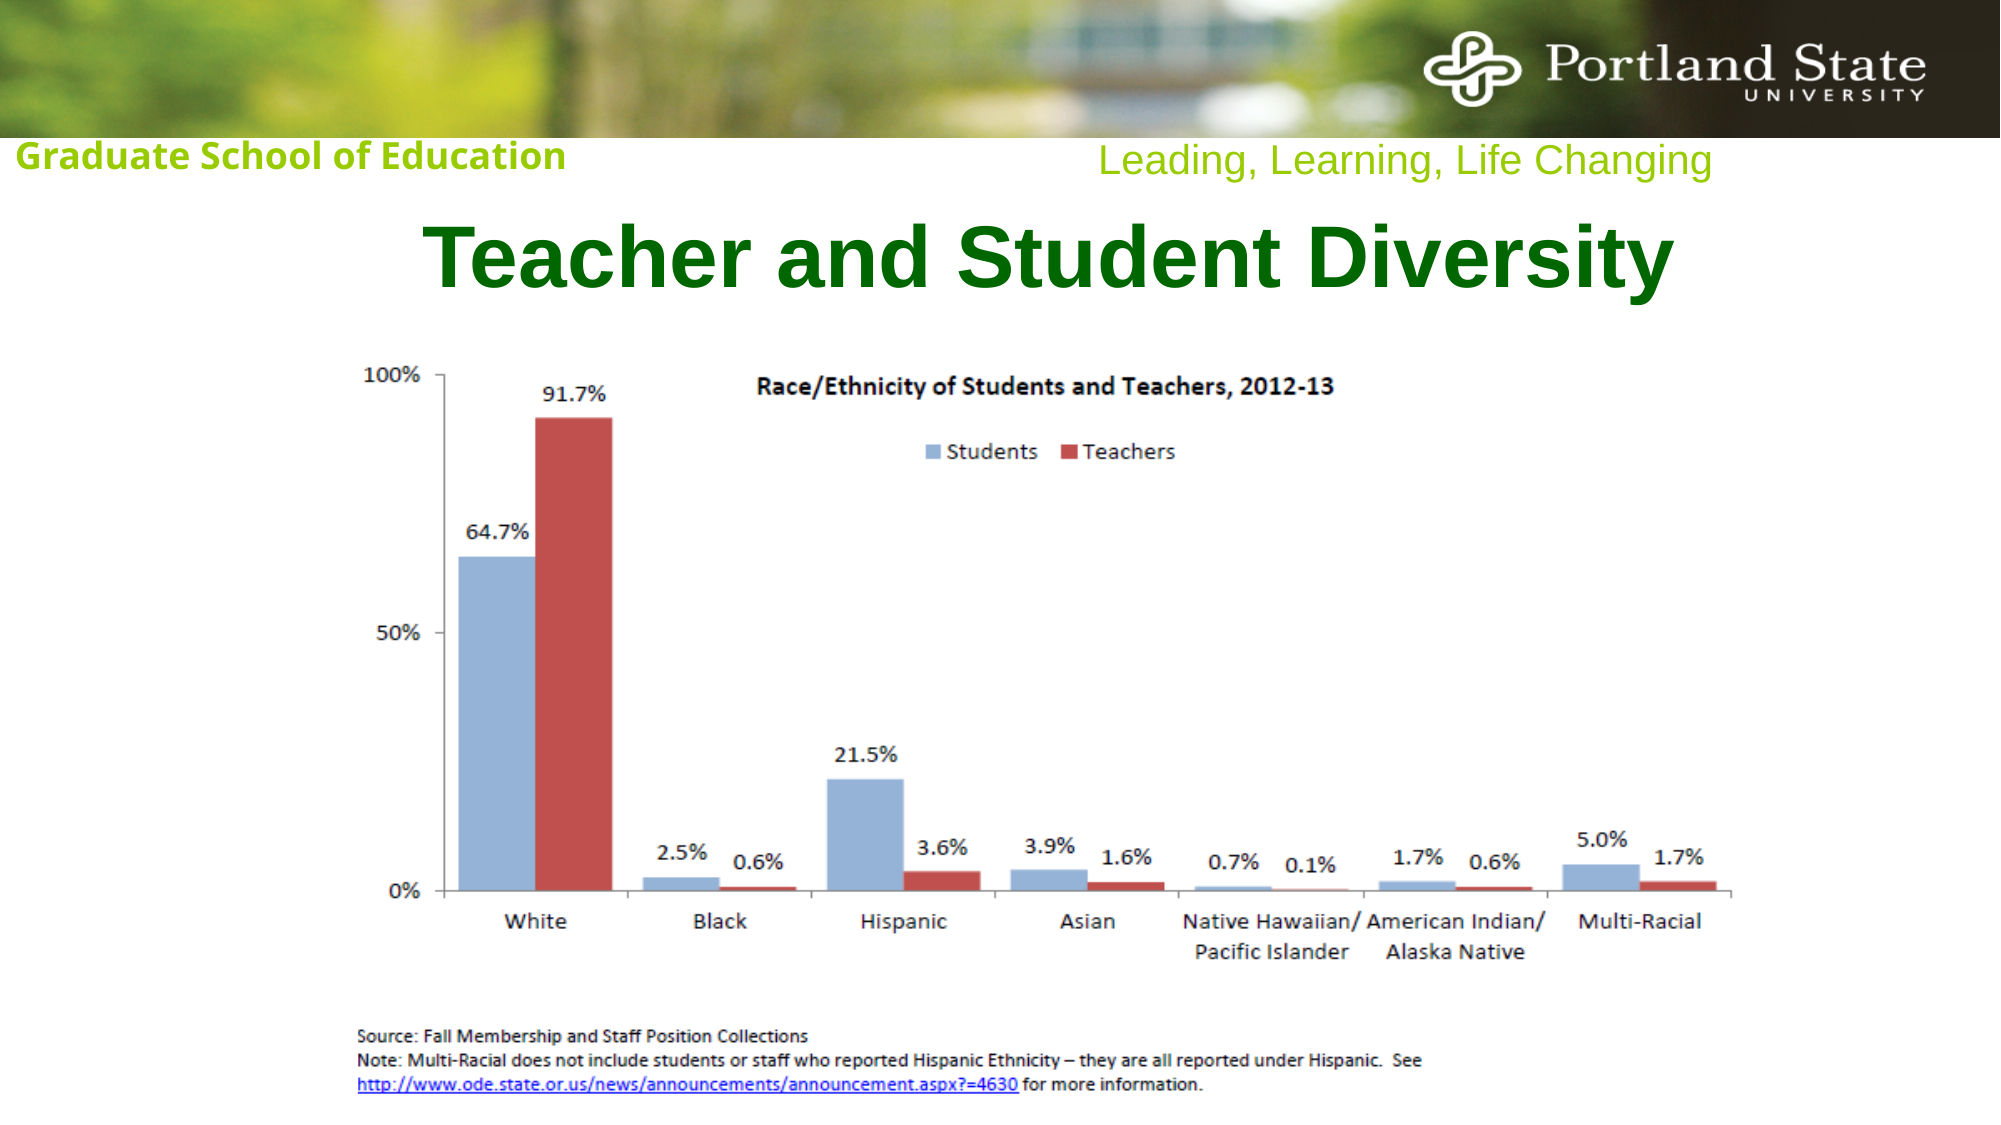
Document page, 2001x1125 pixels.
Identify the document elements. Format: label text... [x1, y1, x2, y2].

title Teacher and Student Diversity [99, 203, 2000, 314]
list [357, 339, 1743, 1101]
picture [0, 0, 2000, 138]
